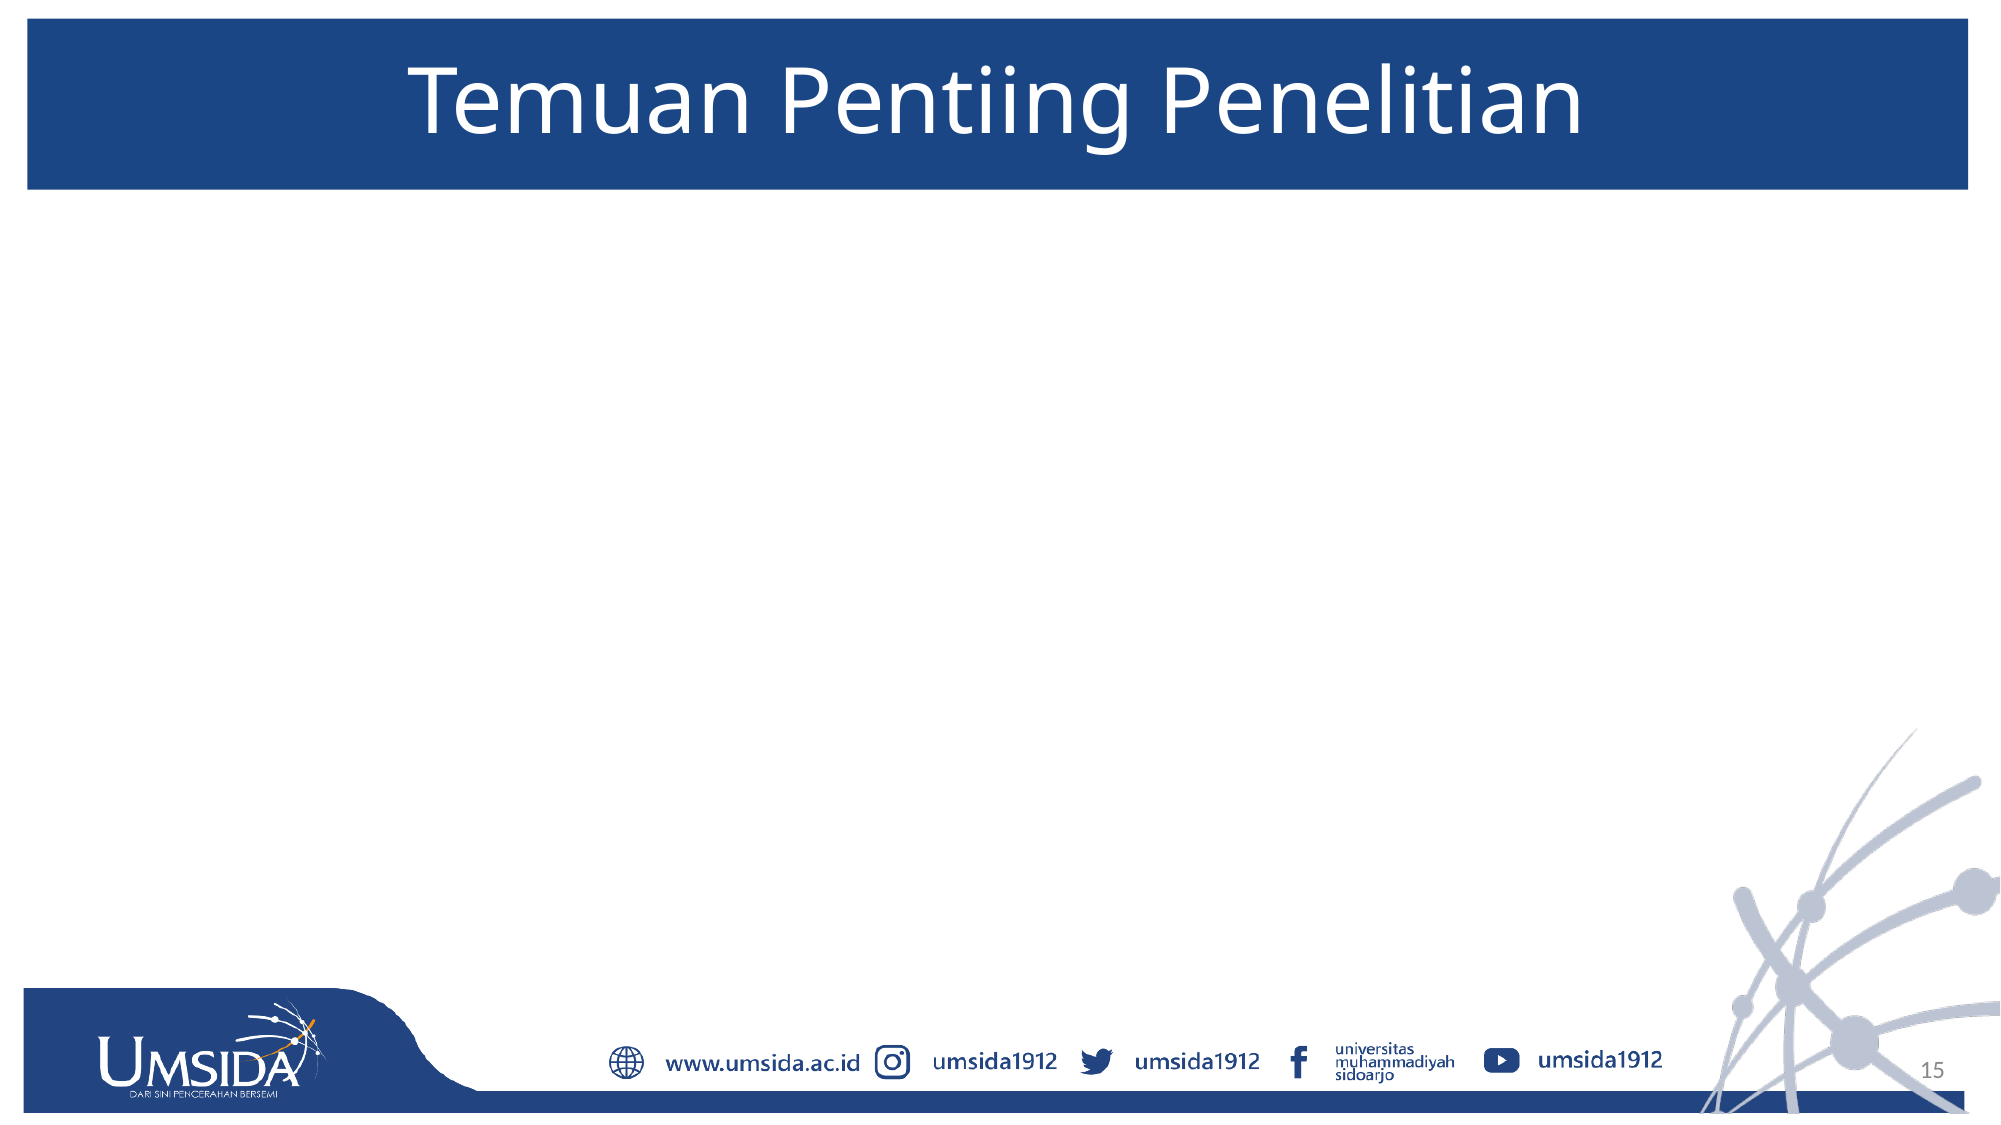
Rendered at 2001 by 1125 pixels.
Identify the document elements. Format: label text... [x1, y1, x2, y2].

picture [23, 51, 2001, 1114]
title Temuan Pentiing Penelitian [27, 18, 1969, 190]
